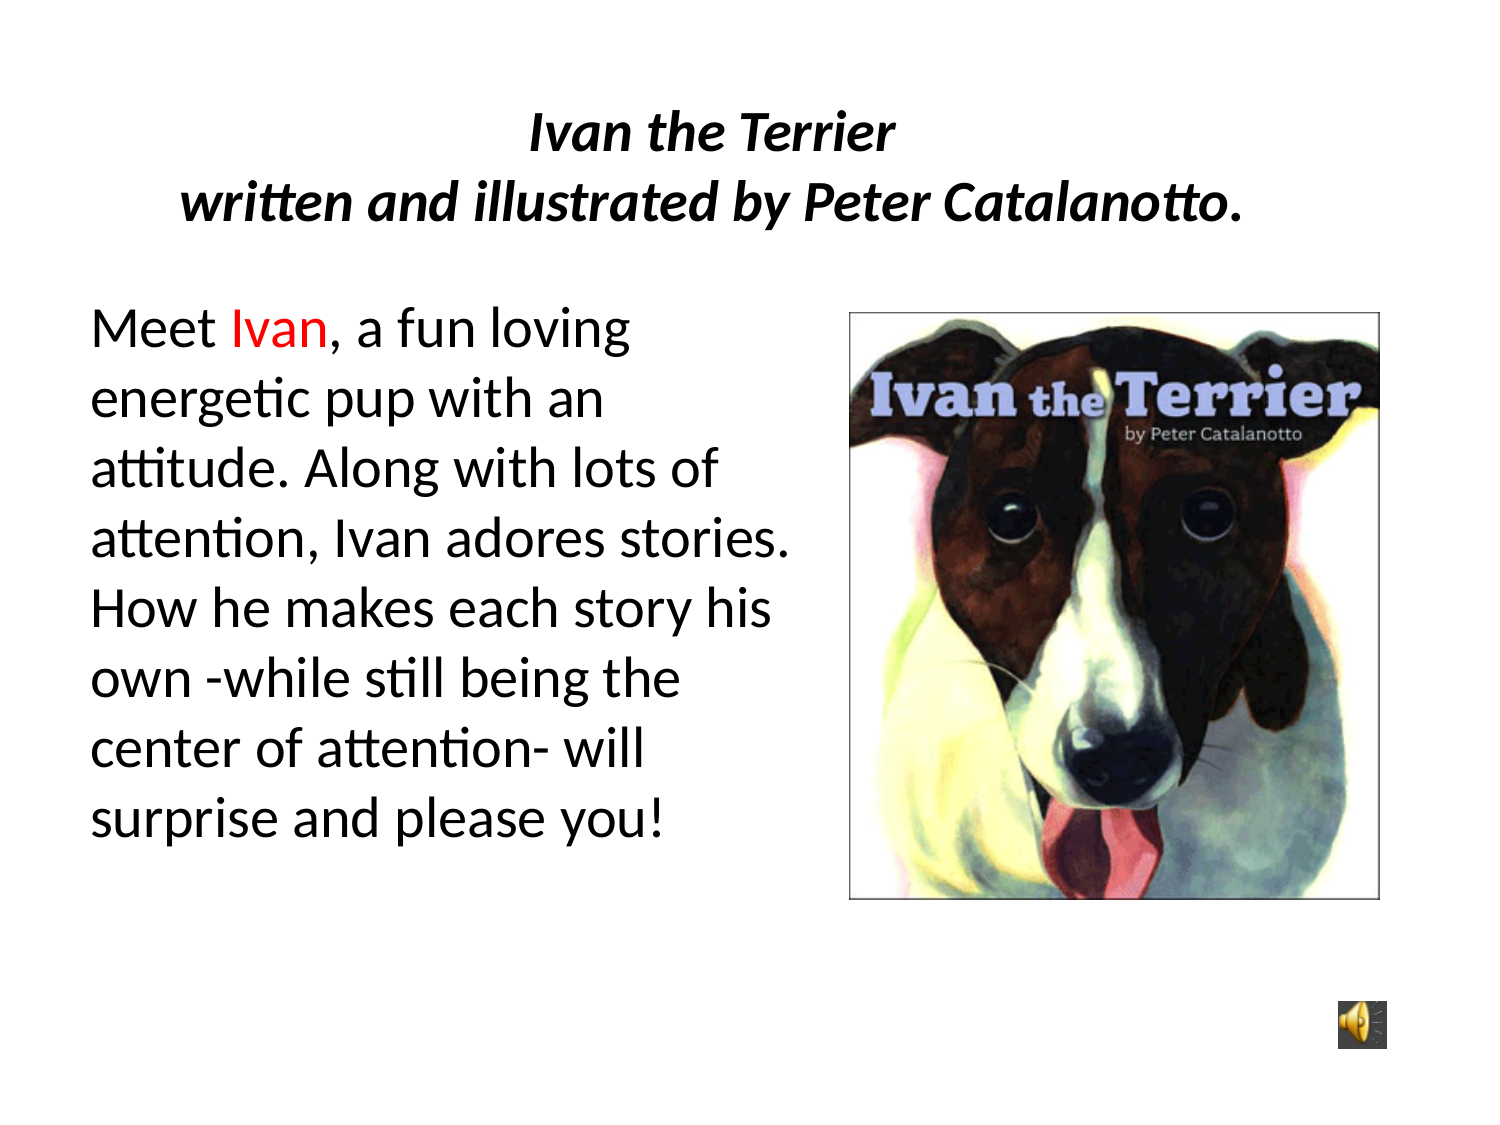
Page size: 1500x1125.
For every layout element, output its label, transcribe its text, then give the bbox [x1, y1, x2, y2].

picture [1337, 999, 1388, 1051]
list Meet Ivan, a fun loving energetic pup with an attitude. Along with lots of attention, Ivan adores stories. How he makes each story his own -while still being the center of attention- will surprise and please you! [75, 235, 813, 1005]
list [849, 312, 1380, 900]
title Ivan the Terrier written and illustrated by Peter Catalanotto. [75, 50, 1350, 241]
